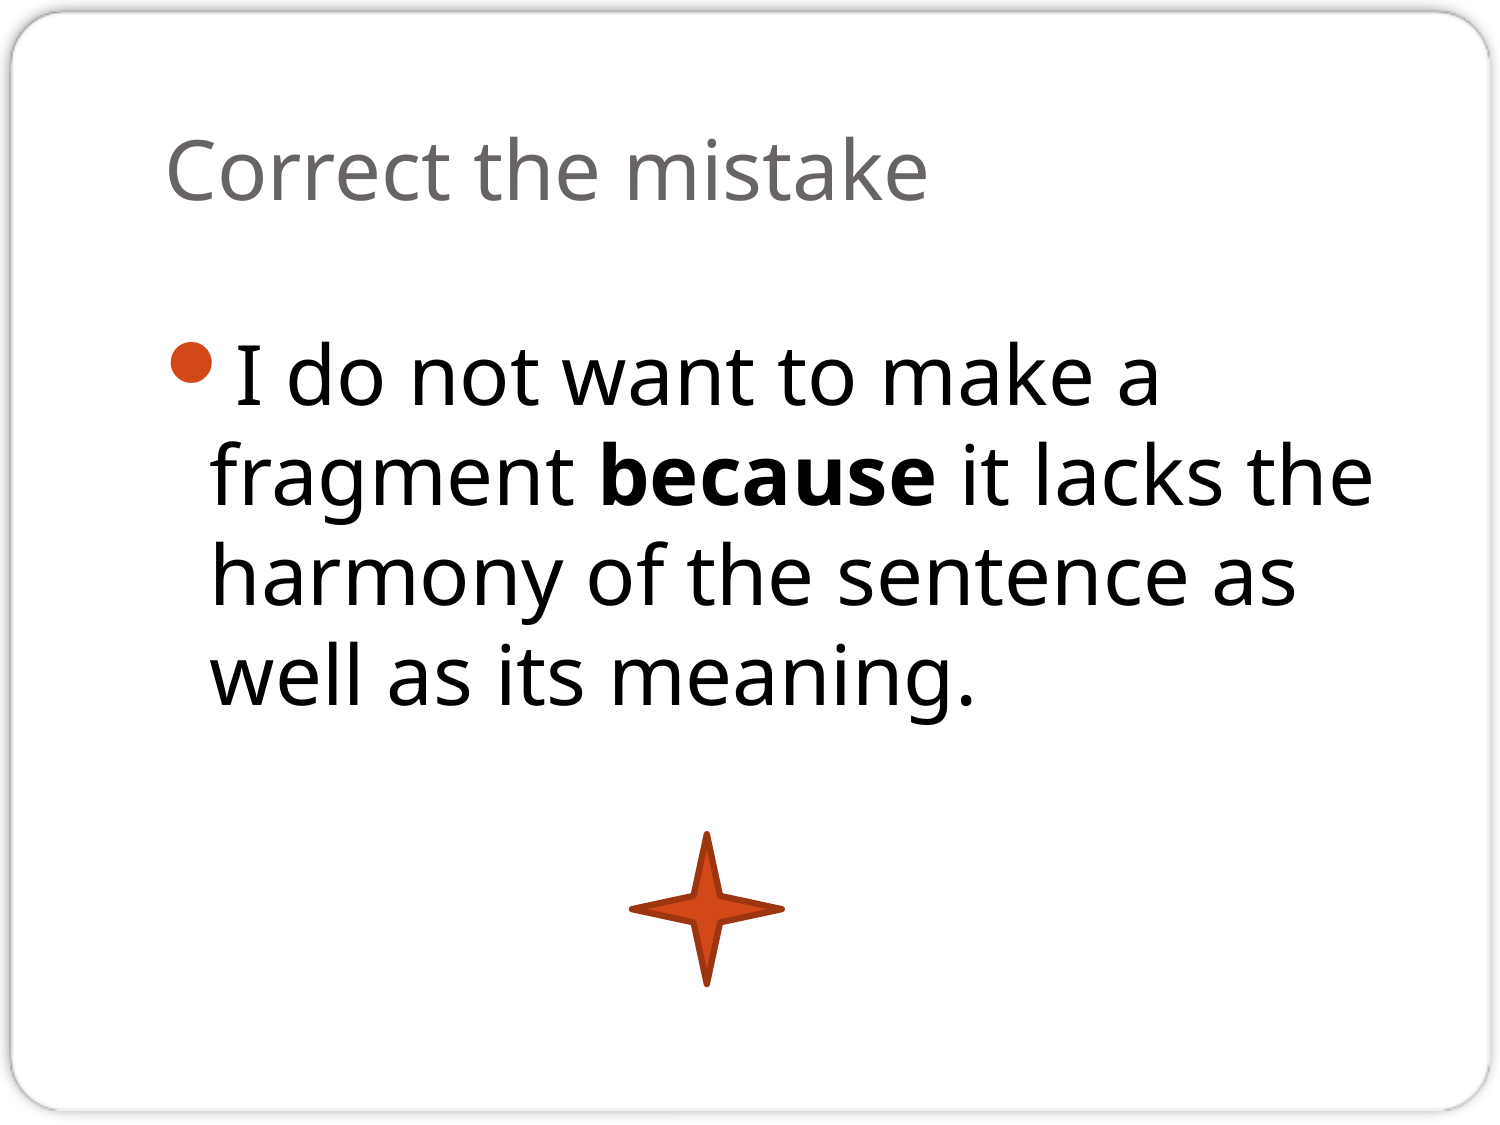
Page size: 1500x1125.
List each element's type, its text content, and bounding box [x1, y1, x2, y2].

text_box [628, 831, 785, 988]
list I do not want to make a fragment because it lacks the harmony of the sentence as well as its meaning. [150, 237, 1425, 988]
title Correct the mistake [150, 45, 1425, 233]
